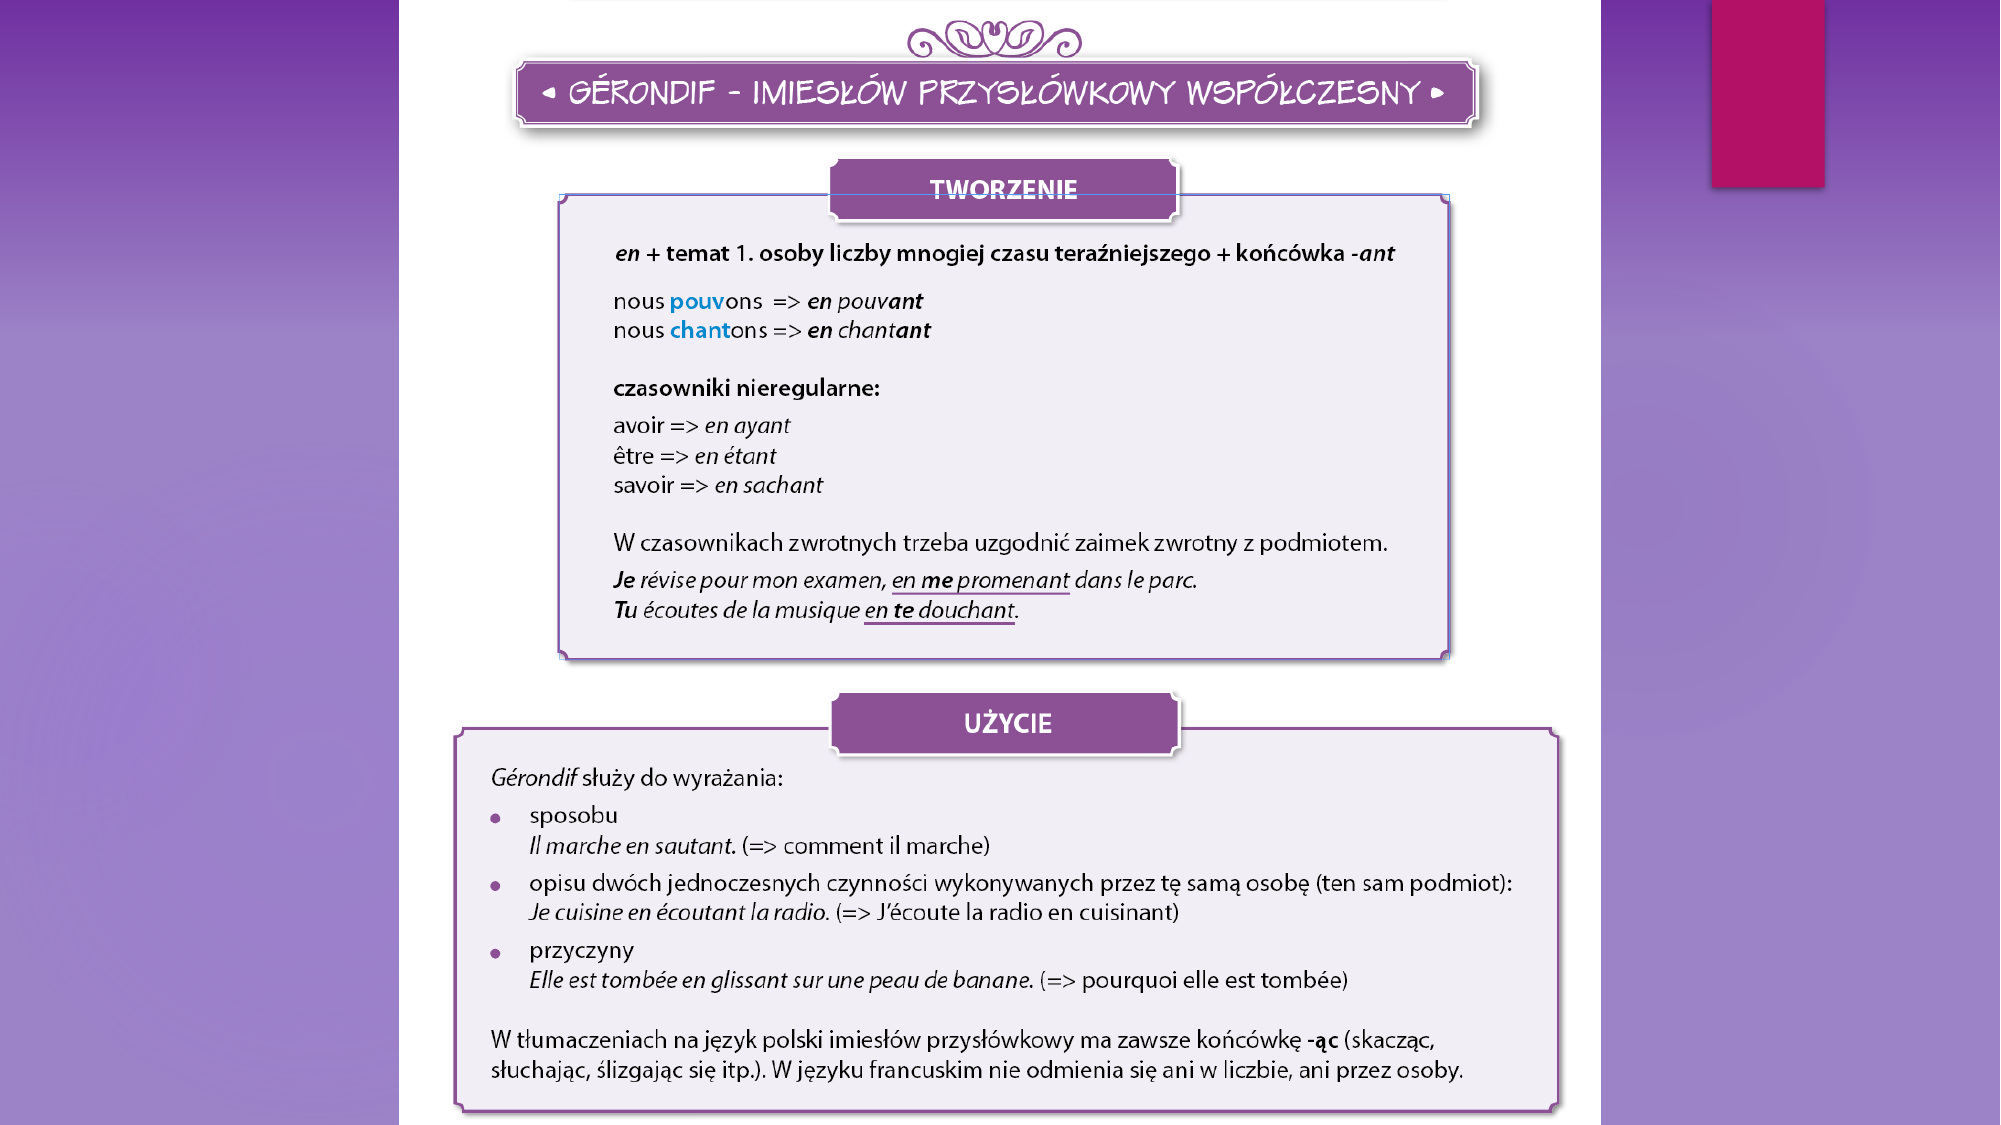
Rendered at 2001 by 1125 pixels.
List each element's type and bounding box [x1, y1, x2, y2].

picture [0, 0, 1602, 1125]
